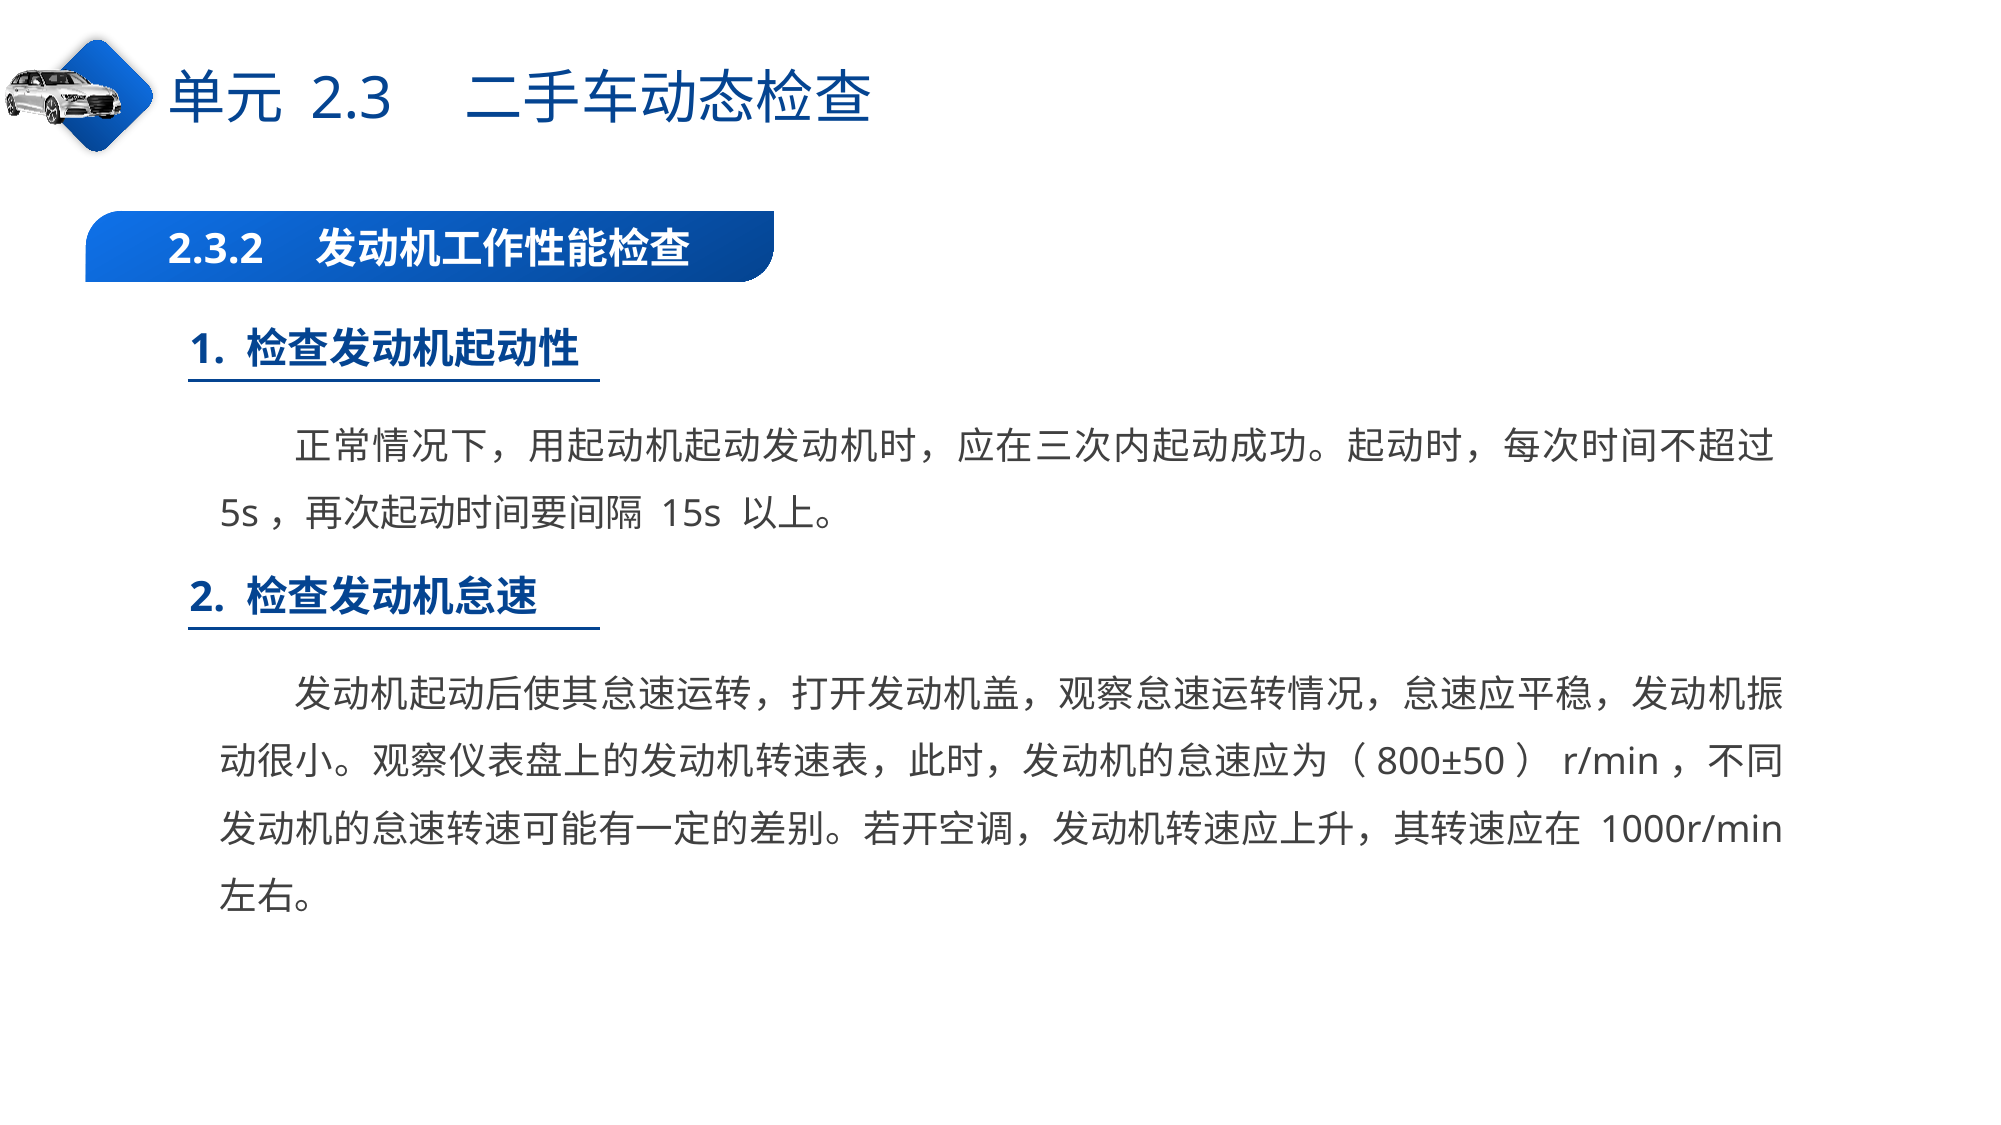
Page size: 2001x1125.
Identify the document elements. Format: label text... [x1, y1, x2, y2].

text_box 2.3.2 发动机工作性能检查 [84, 209, 775, 283]
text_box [174, 314, 1330, 381]
picture [0, 31, 125, 157]
text_box 发动机起动后使其怠速运转，打开发动机盖，观察怠速运转情况，怠速应平稳，发动机振动很小。观察仪表盘上的发动机转速表，此时，发动机的怠速应为（800±50）r/min，不同发动机的怠速转速可能有一定的差别。若开空调，发动机转速应上升，其转速应在 1000r/min 左右。 [204, 639, 1799, 925]
text_box 单元 2.3 二手车动态检查 [152, 52, 888, 138]
text_box 正常情况下，用起动机起动发动机时，应在三次内起动成功。起动时，每次时间不超过5s，再次起动时间要间隔 15s 以上。 [204, 392, 1799, 542]
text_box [174, 562, 1330, 629]
